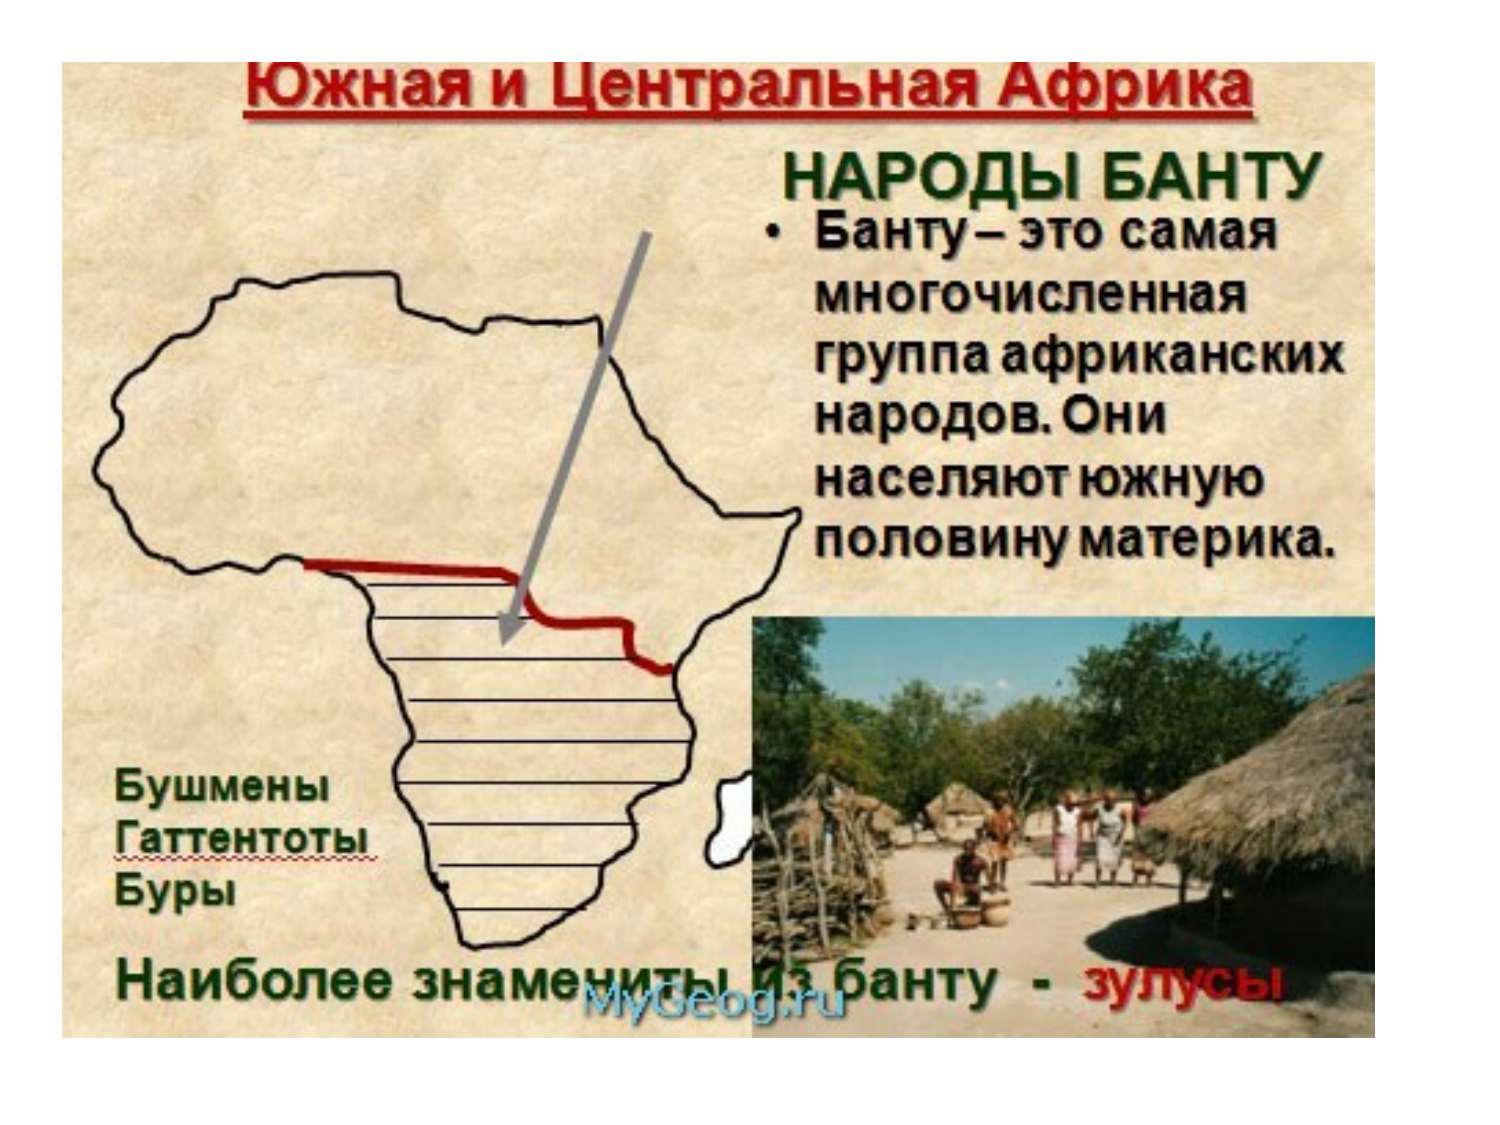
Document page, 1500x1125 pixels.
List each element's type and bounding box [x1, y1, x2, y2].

picture [61, 61, 1376, 1039]
